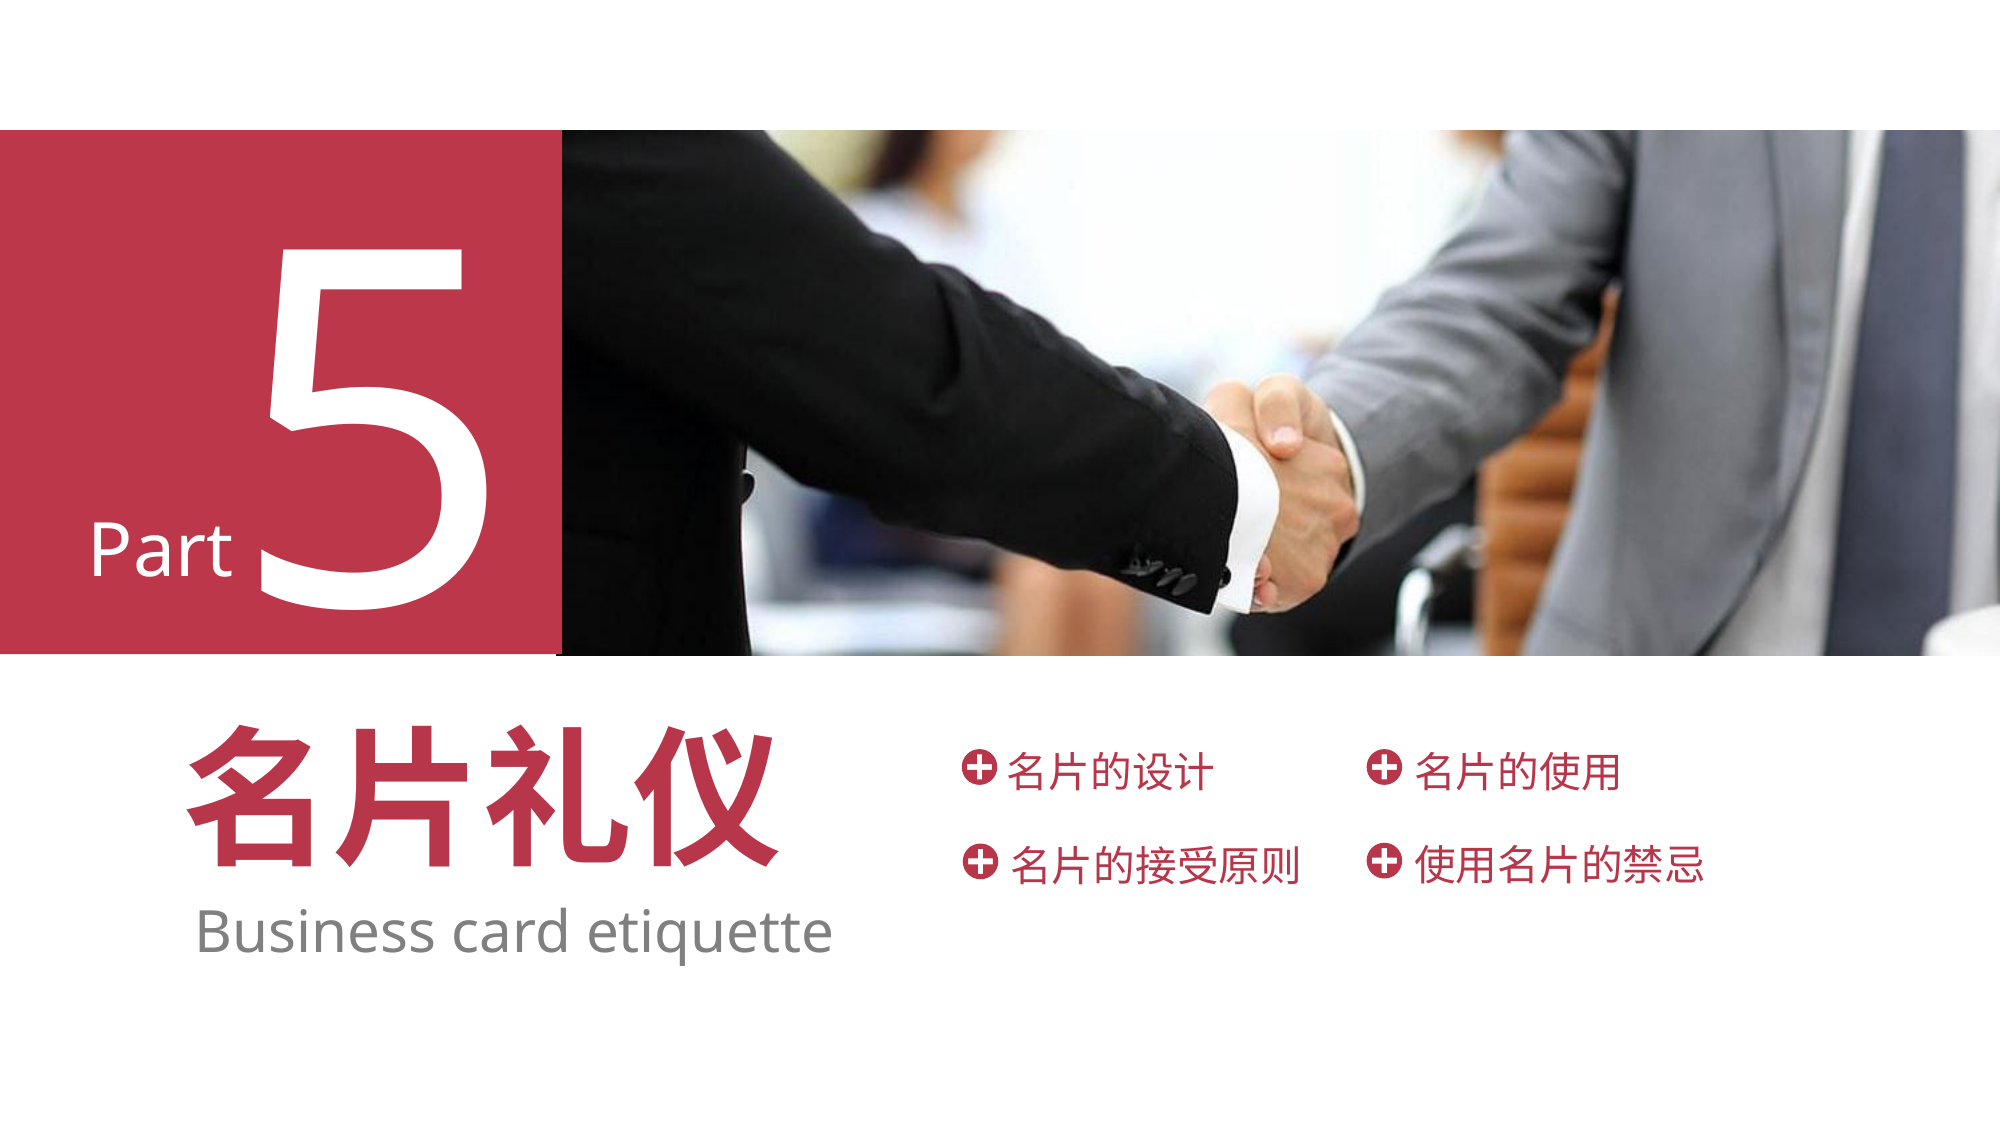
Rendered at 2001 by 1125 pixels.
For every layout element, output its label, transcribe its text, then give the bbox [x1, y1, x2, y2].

picture [556, 130, 2000, 656]
text_box [0, 130, 173, 655]
text_box [1366, 749, 1403, 785]
text_box 5 [173, 107, 571, 705]
text_box Part [64, 501, 173, 592]
text_box Business card etiquette [180, 886, 850, 971]
text_box [962, 843, 999, 880]
text_box 使用名片的禁忌 [1399, 831, 1760, 897]
text_box 名片的设计 [992, 738, 1334, 803]
text_box 名片的使用 [1399, 738, 1760, 803]
text_box [961, 749, 998, 785]
text_box [1366, 842, 1403, 879]
text_box 名片礼仪 [167, 696, 1597, 892]
text_box 名片的接受原则 [995, 832, 1356, 898]
